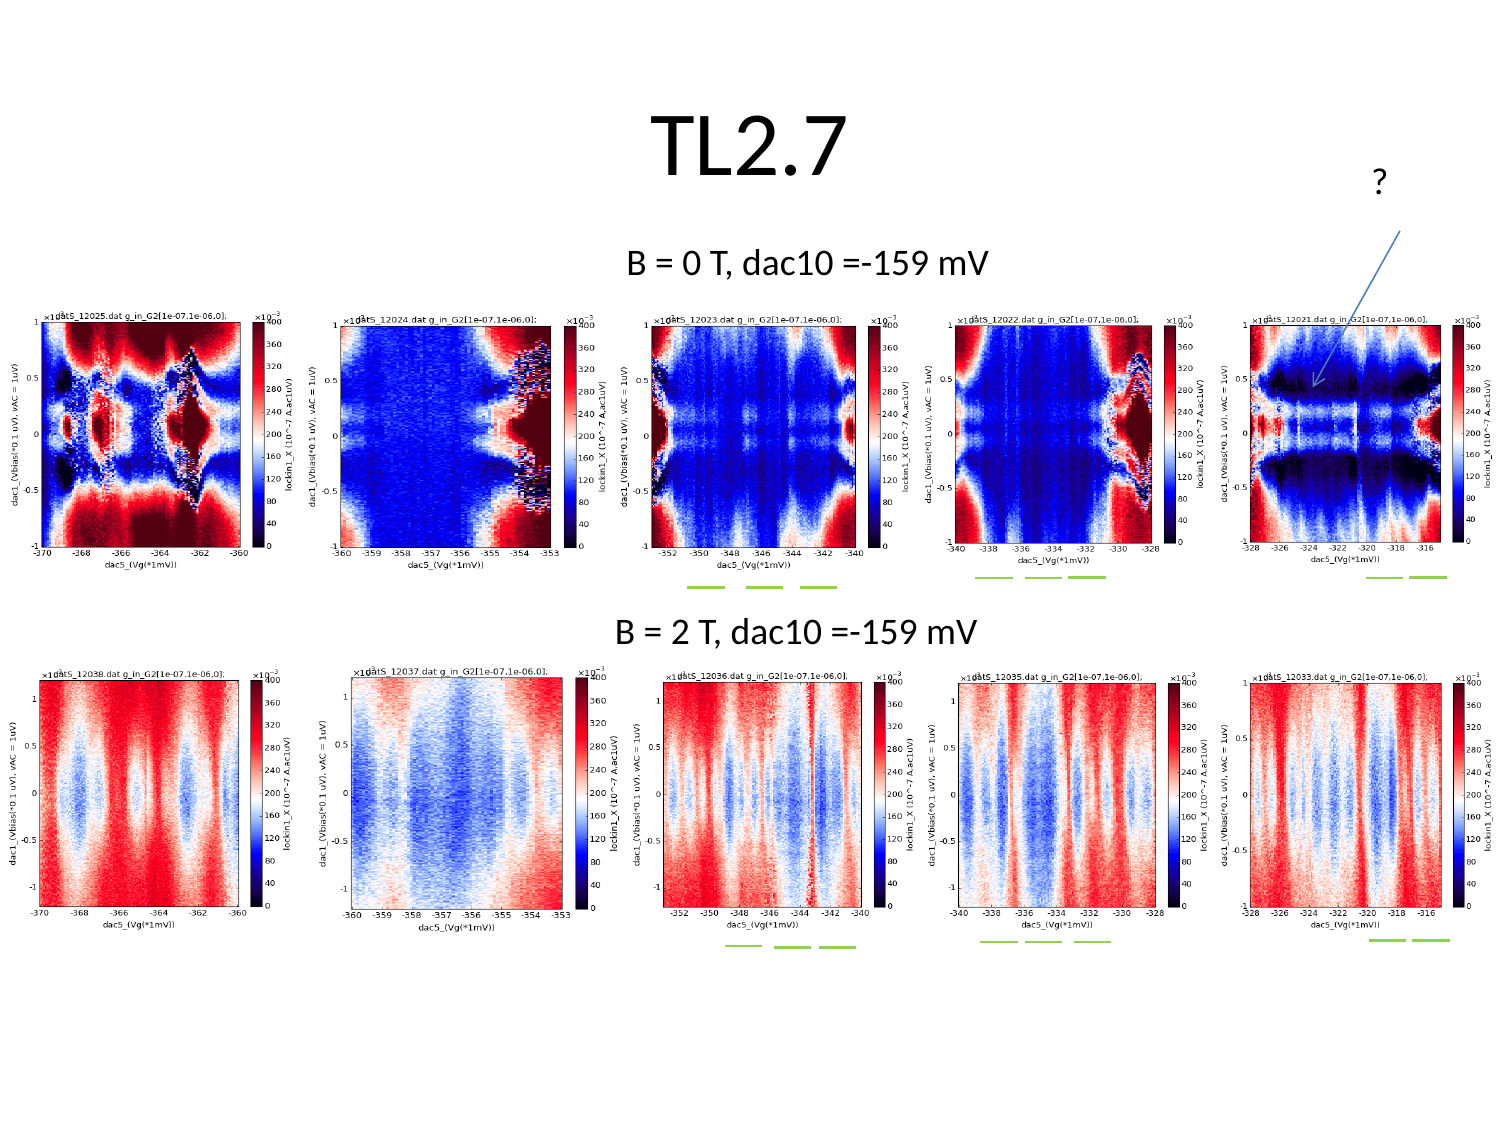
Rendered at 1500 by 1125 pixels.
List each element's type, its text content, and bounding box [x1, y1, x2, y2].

text_box ? [1356, 149, 1450, 210]
text_box B = 2 T, dac10 =-159 mV [599, 599, 1044, 660]
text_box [1312, 230, 1401, 388]
picture [2, 300, 1500, 579]
picture [0, 659, 301, 938]
picture [308, 655, 1500, 941]
title TL2.7 [75, 45, 1425, 233]
text_box B = 0 T, dac10 =-159 mV [611, 230, 1025, 291]
